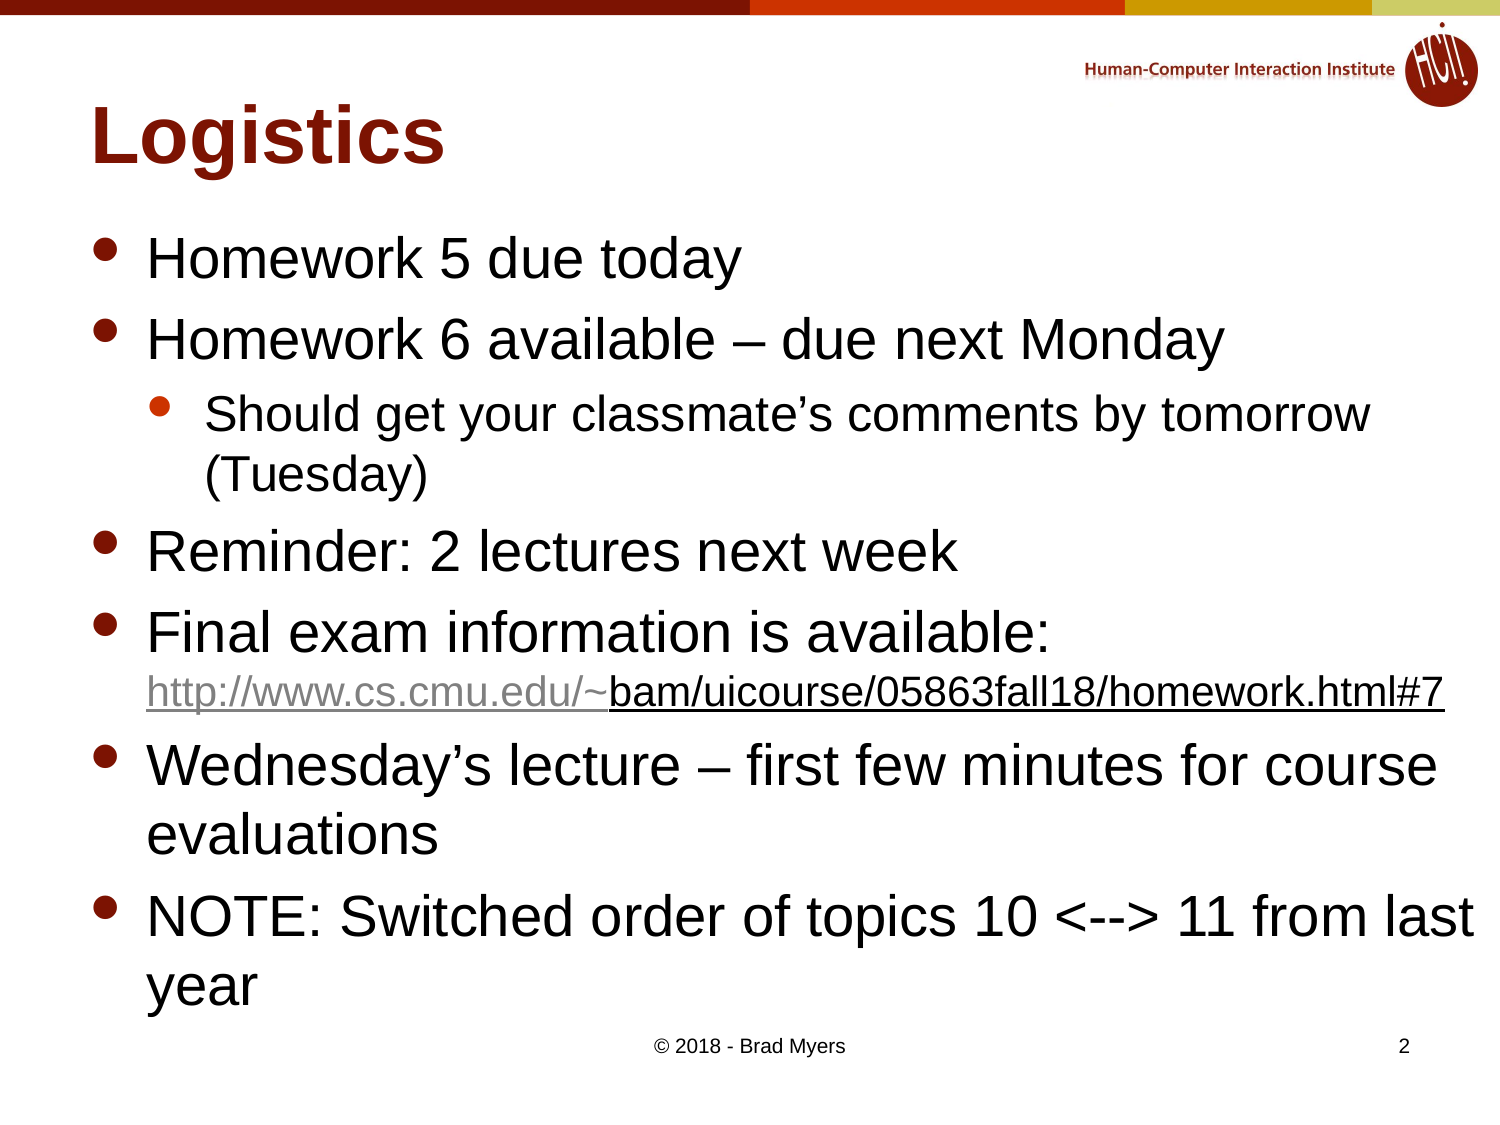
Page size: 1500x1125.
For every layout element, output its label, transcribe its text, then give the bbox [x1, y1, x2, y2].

title Logistics [74, 19, 1313, 188]
footer © 2018 - Brad Myers [512, 1024, 988, 1101]
slide_number 2 [1074, 1024, 1426, 1101]
picture [1313, 22, 1478, 107]
list Homework 5 due today Homework 6 available – due next Monday Should get your classmate’s comments by tomorrow (Tuesday) Reminder: 2 lectures next week Final exam information is available: http://www.cs.cmu.edu/~bam/uicourse/05863fall18/homework.html#7 Wednesday’s lecture – first few minutes for course evaluations NOTE: Switched order of topics 10 <--> 11 from last year [74, 212, 1500, 1026]
